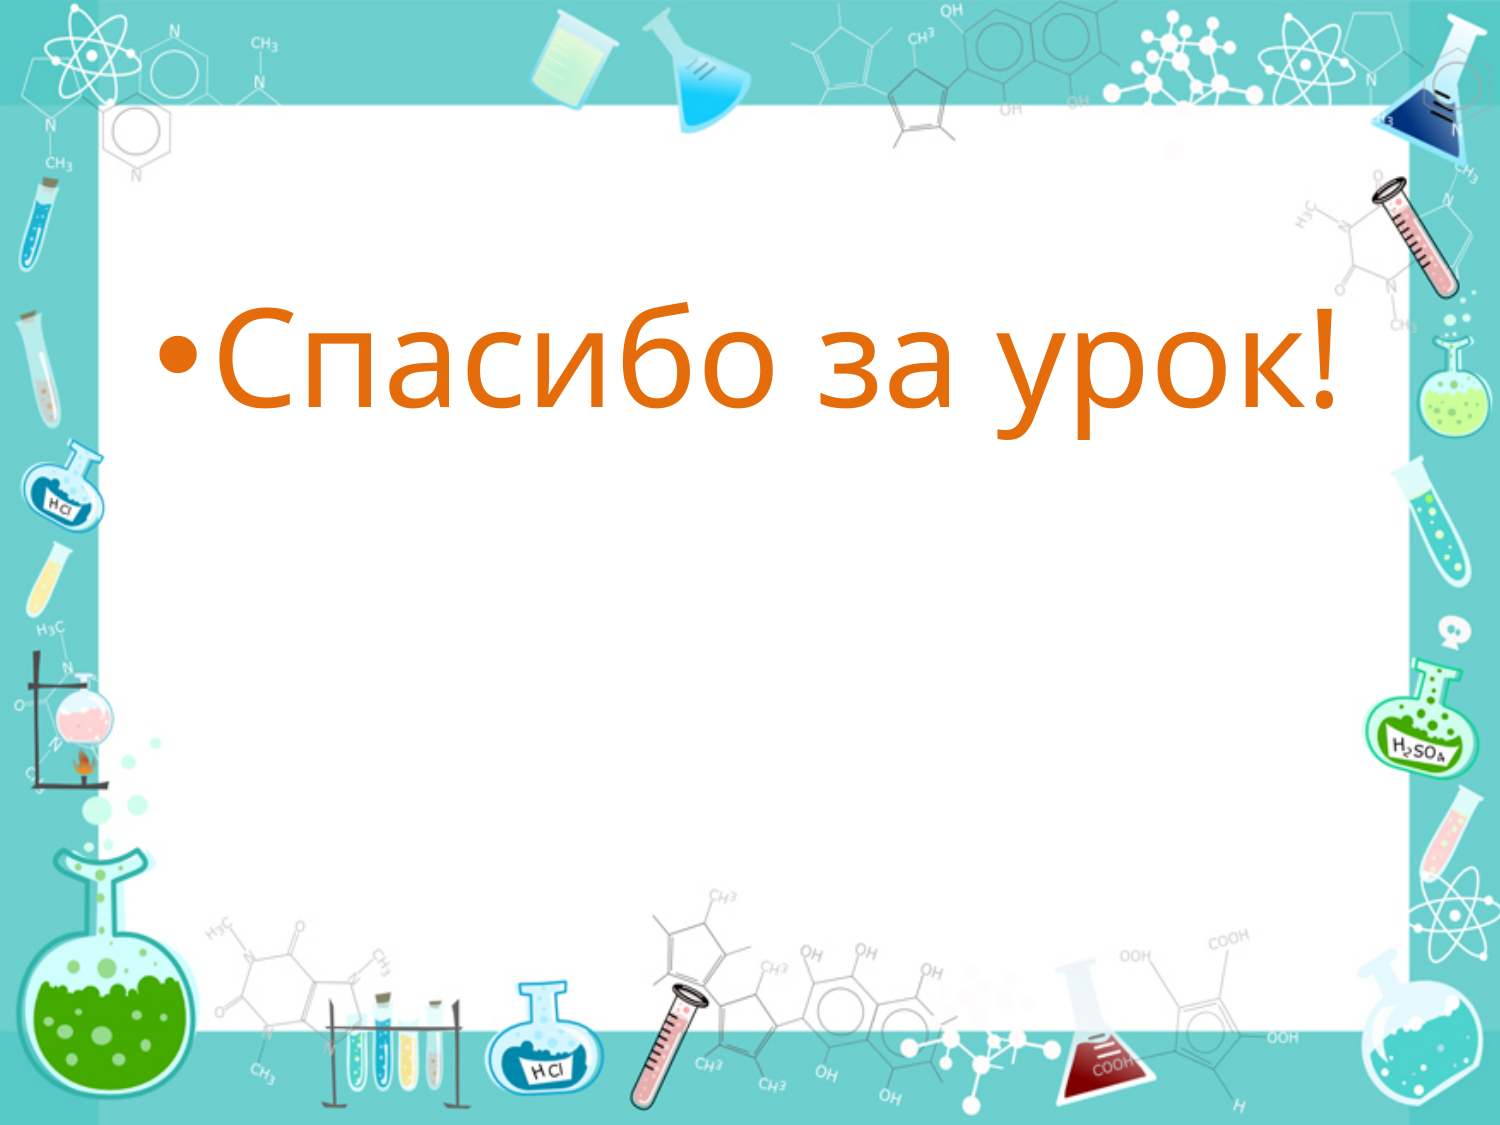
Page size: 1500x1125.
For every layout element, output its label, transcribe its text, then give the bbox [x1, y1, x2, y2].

picture [0, 0, 1500, 1125]
list Спасибо за урок! [105, 262, 1395, 1005]
